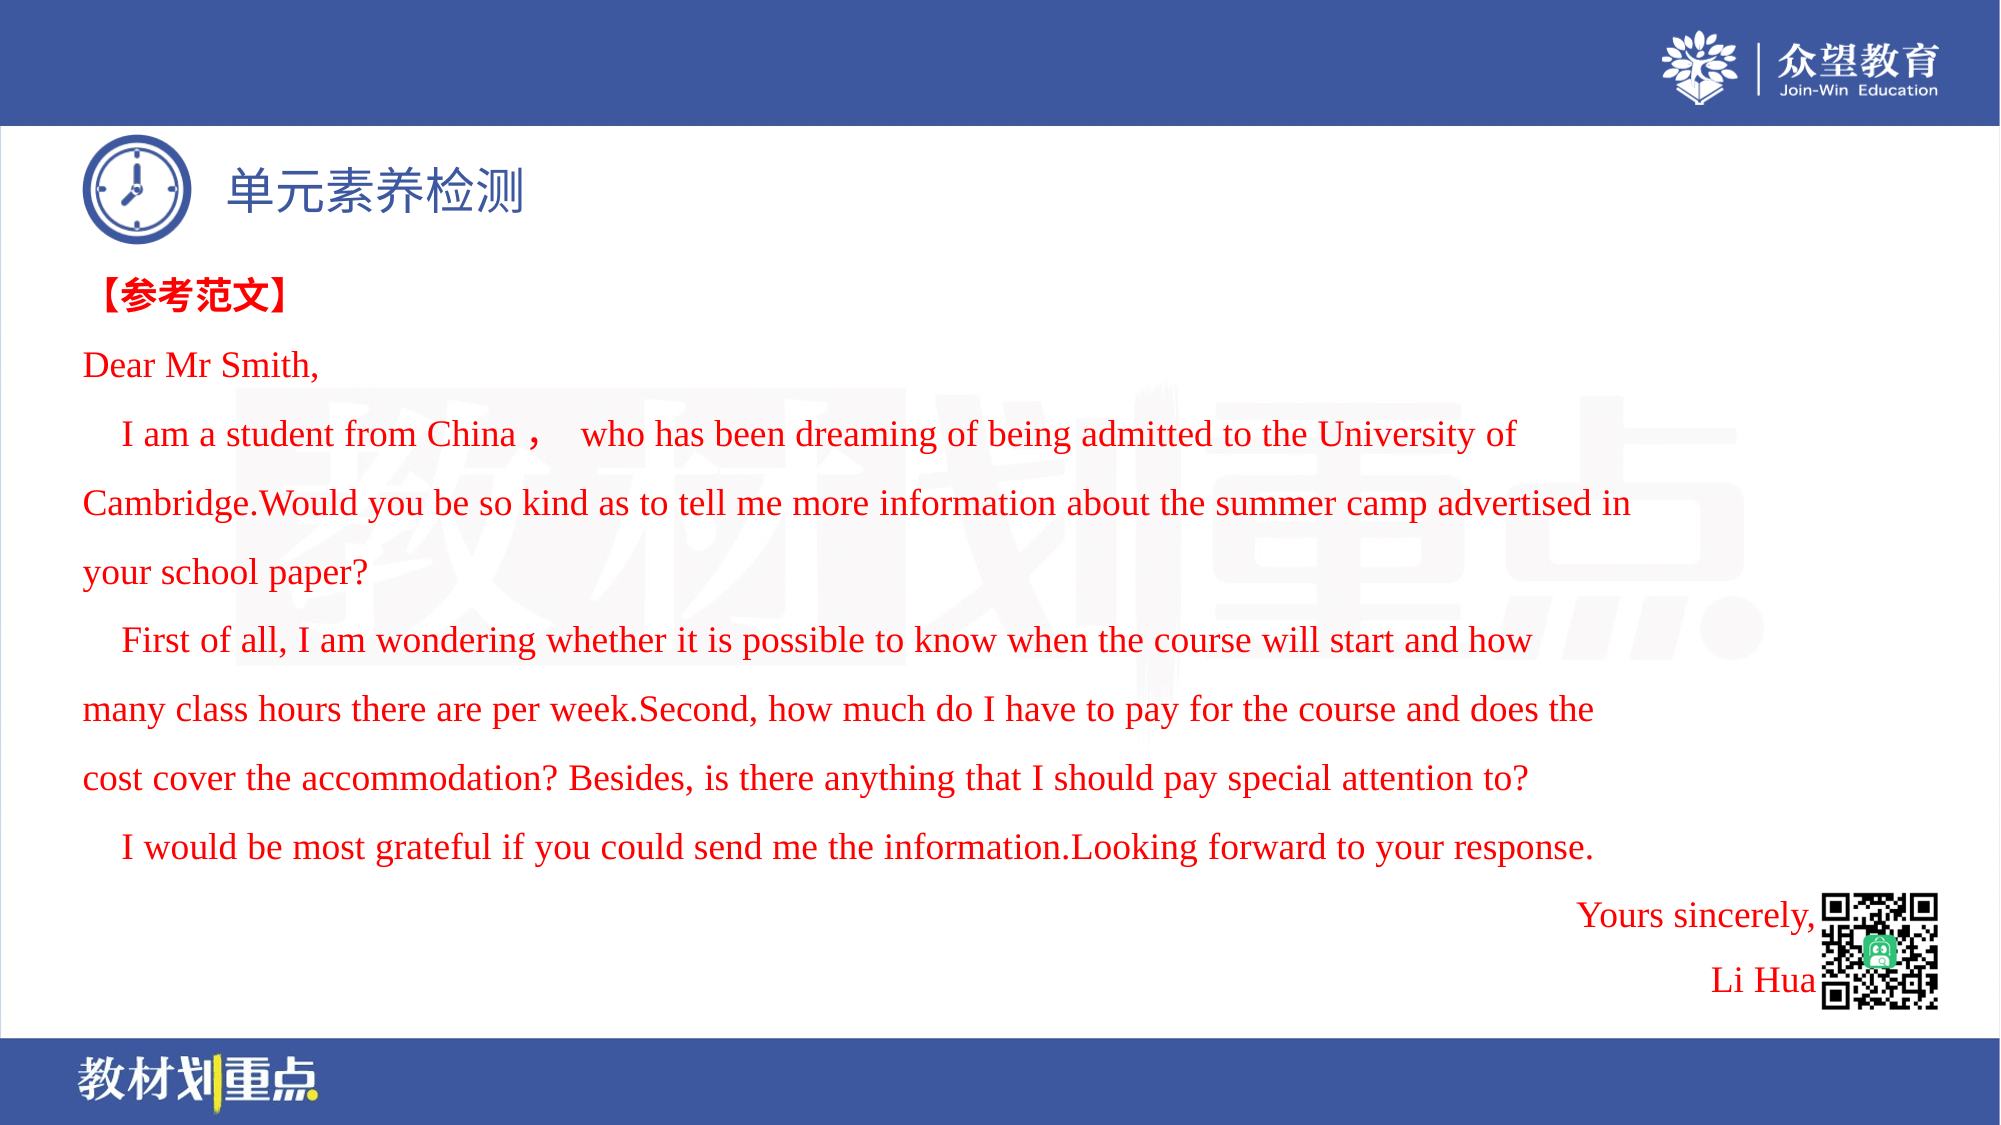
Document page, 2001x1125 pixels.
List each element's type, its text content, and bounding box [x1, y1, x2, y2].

picture [0, 0, 2000, 1125]
text_box 【参考范文】 Dear Mr Smith, I am a student from China， who has been dreaming of being admitted to the University of Cambridge.Would you be so kind as to tell me more information about the summer camp advertised in your school paper? First of all, I am wondering whether it is possible to know when the course will start and how many class hours there are per week.Second, how much do I have to pay for the course and does the cost cover the accommodation? Besides, is there anything that I should pay special attention to? I would be most grateful if you could send me the information.Looking forward to your response. Yours sincerely, Li Hua [82, 248, 1817, 994]
